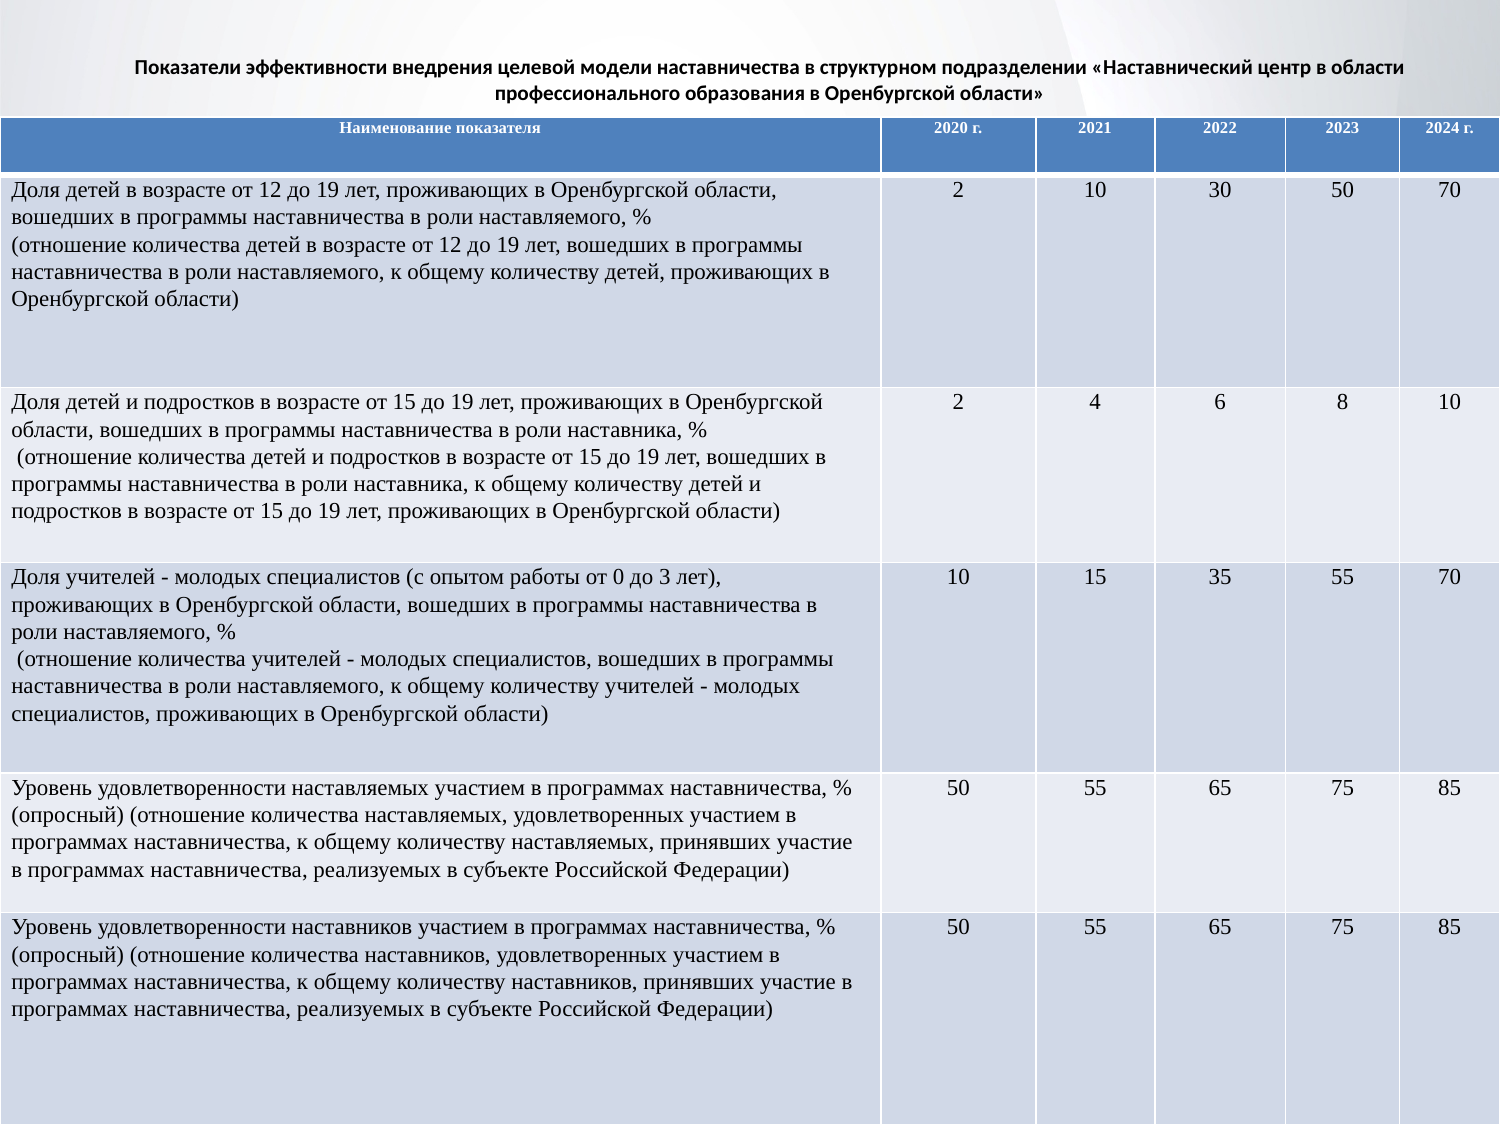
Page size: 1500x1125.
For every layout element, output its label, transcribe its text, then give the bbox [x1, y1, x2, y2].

table_cell 10 [1400, 388, 1499, 562]
table_header 2020 г. [882, 118, 1035, 172]
picture [0, 0, 1500, 116]
table_header 2024 г. [1400, 118, 1499, 172]
table_cell 2 [882, 178, 1035, 387]
table_header 2022 [1156, 118, 1285, 172]
table_cell 30 [1156, 178, 1285, 387]
table_cell 65 [1156, 913, 1285, 1124]
table_header Наименование показателя [1, 118, 880, 172]
table_cell 15 [1037, 563, 1154, 772]
table_cell 2 [882, 388, 1035, 562]
table_cell 4 [1037, 388, 1154, 562]
table_cell 85 [1400, 774, 1499, 912]
table_cell 55 [1286, 563, 1399, 772]
table_cell 35 [1156, 563, 1285, 772]
table_cell 55 [1037, 913, 1154, 1124]
table_cell 85 [1400, 913, 1499, 1124]
table_cell 70 [1400, 178, 1499, 387]
table_cell 6 [1156, 388, 1285, 562]
table_header 2023 [1286, 118, 1399, 172]
table_cell 75 [1286, 913, 1399, 1124]
table_cell 50 [882, 774, 1035, 912]
table_cell 75 [1286, 774, 1399, 912]
table_cell 8 [1286, 388, 1399, 562]
table_cell 55 [1037, 774, 1154, 912]
title Показатели эффективности внедрения целевой модели наставничества в структурном подразделении «Наставнический центр в области профессионального образования в Оренбургской области» [75, 45, 1465, 116]
table_cell 50 [882, 913, 1035, 1124]
table_cell Доля учителей - молодых специалистов (с опытом работы от 0 до 3 лет), проживающих в Оренбургской области, вошедших в программы наставничества в роли наставляемого, % (отношение количества учителей - молодых специалистов, вошедших в программы наставничества в роли наставляемого, к общему количеству учителей - молодых специалистов, проживающих в Оренбургской области) [1, 563, 880, 772]
table_cell 70 [1400, 563, 1499, 772]
table_cell 10 [882, 563, 1035, 772]
table_cell 10 [1037, 178, 1154, 387]
table_cell Уровень удовлетворенности наставляемых участием в программах наставничества, % (опросный) (отношение количества наставляемых, удовлетворенных участием в программах наставничества, к общему количеству наставляемых, принявших участие в программах наставничества, реализуемых в субъекте Российской Федерации) [1, 774, 880, 912]
table_cell 65 [1156, 774, 1285, 912]
table_cell 50 [1286, 178, 1399, 387]
table_cell Уровень удовлетворенности наставников участием в программах наставничества, % (опросный) (отношение количества наставников, удовлетворенных участием в программах наставничества, к общему количеству наставников, принявших участие в программах наставничества, реализуемых в субъекте Российской Федерации) [1, 913, 880, 1124]
table_header 2021 [1037, 118, 1154, 172]
table_cell Доля детей и подростков в возрасте от 15 до 19 лет, проживающих в Оренбургской области, вошедших в программы наставничества в роли наставника, % (отношение количества детей и подростков в возрасте от 15 до 19 лет, вошедших в программы наставничества в роли наставника, к общему количеству детей и подростков в возрасте от 15 до 19 лет, проживающих в Оренбургской области) [1, 388, 880, 562]
table_cell Доля детей в возрасте от 12 до 19 лет, проживающих в Оренбургской области, вошедших в программы наставничества в роли наставляемого, % (отношение количества детей в возрасте от 12 до 19 лет, вошедших в программы наставничества в роли наставляемого, к общему количеству детей, проживающих в Оренбургской области) [1, 178, 880, 387]
